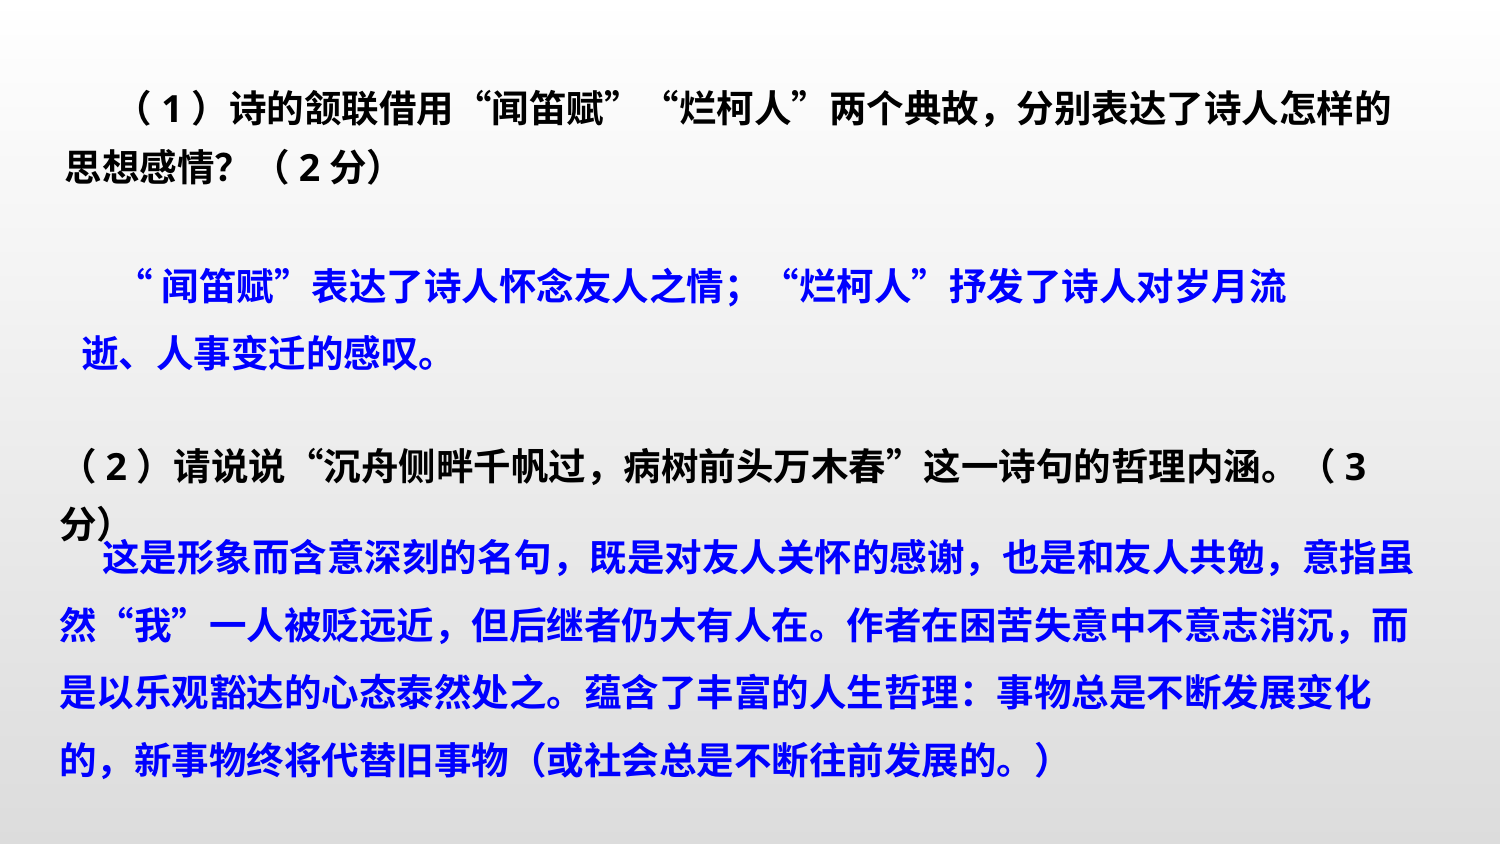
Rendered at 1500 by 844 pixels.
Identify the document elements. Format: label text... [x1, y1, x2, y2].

text_box （1）诗的颔联借用“闻笛赋”“烂柯人”两个典故，分别表达了诗人怎样的思想感情？（2分） [50, 64, 1424, 196]
text_box （2）请说说“沉舟侧畔千帆过，病树前头万木春”这一诗句的哲理内涵。（3分） [44, 421, 1438, 554]
text_box “闻笛赋”表达了诗人怀念友人之情；“烂柯人”抒发了诗人对岁月流逝、人事变迁的感叹。 [66, 232, 1372, 383]
text_box 这是形象而含意深刻的名句，既是对友人关怀的感谢，也是和友人共勉，意指虽然“我”一人被贬远近，但后继者仍大有人在。作者在困苦失意中不意志消沉，而是以乐观豁达的心态泰然处之。蕴含了丰富的人生哲理：事物总是不断发展变化的，新事物终将代替旧事物（或社会总是不断往前发展的。） [44, 504, 1451, 790]
